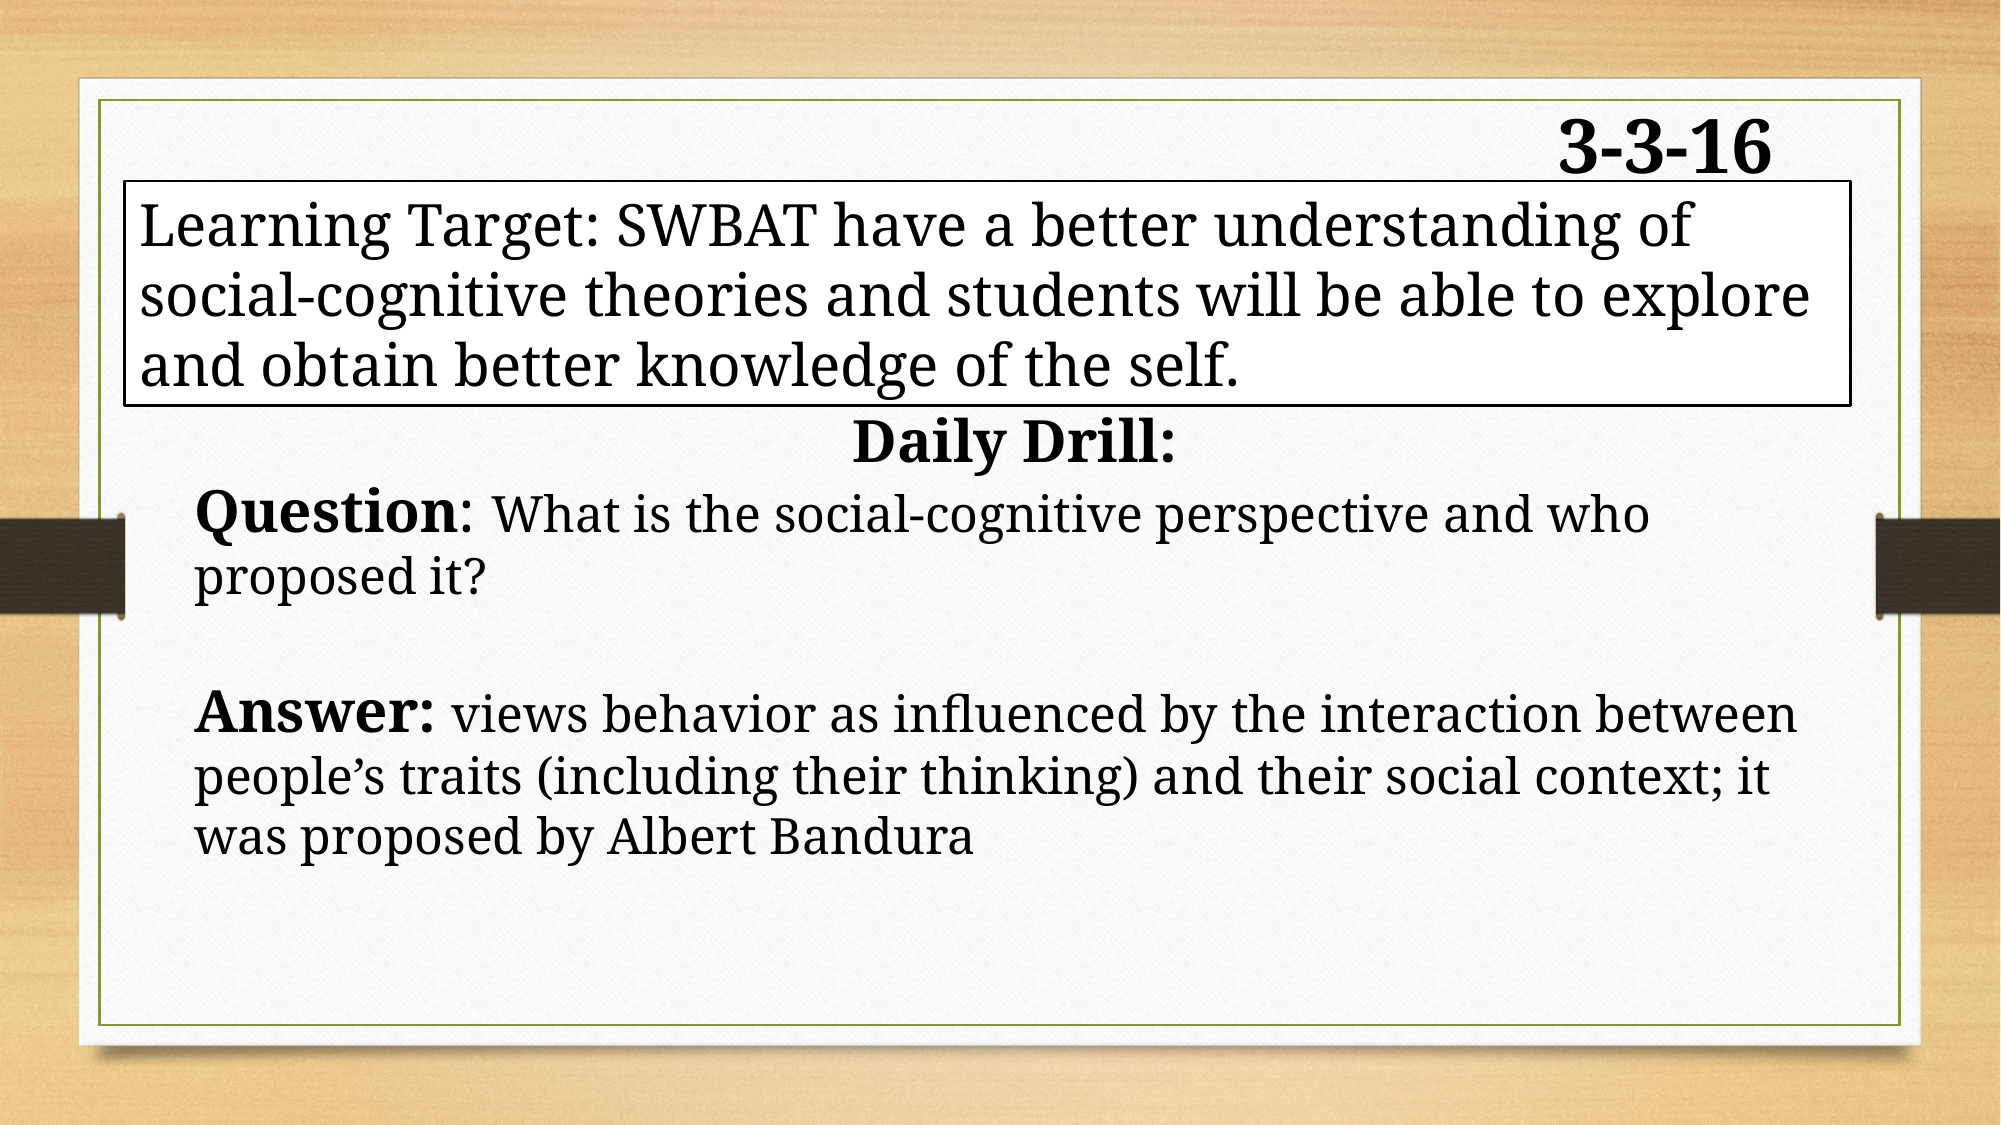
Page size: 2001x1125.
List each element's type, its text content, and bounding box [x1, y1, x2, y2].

picture [0, 0, 2001, 1125]
text_box 3-3-16 [1544, 91, 1789, 197]
text_box Daily Drill: Question: What is the social-cognitive perspective and who proposed it? Answer: views behavior as influenced by the interaction between people’s traits (including their thinking) and their social context; it was proposed by Albert Bandura [179, 397, 1851, 872]
text_box Learning Target: SWBAT have a better understanding of social-cognitive theories and students will be able to explore and obtain better knowledge of the self. [123, 180, 1852, 407]
